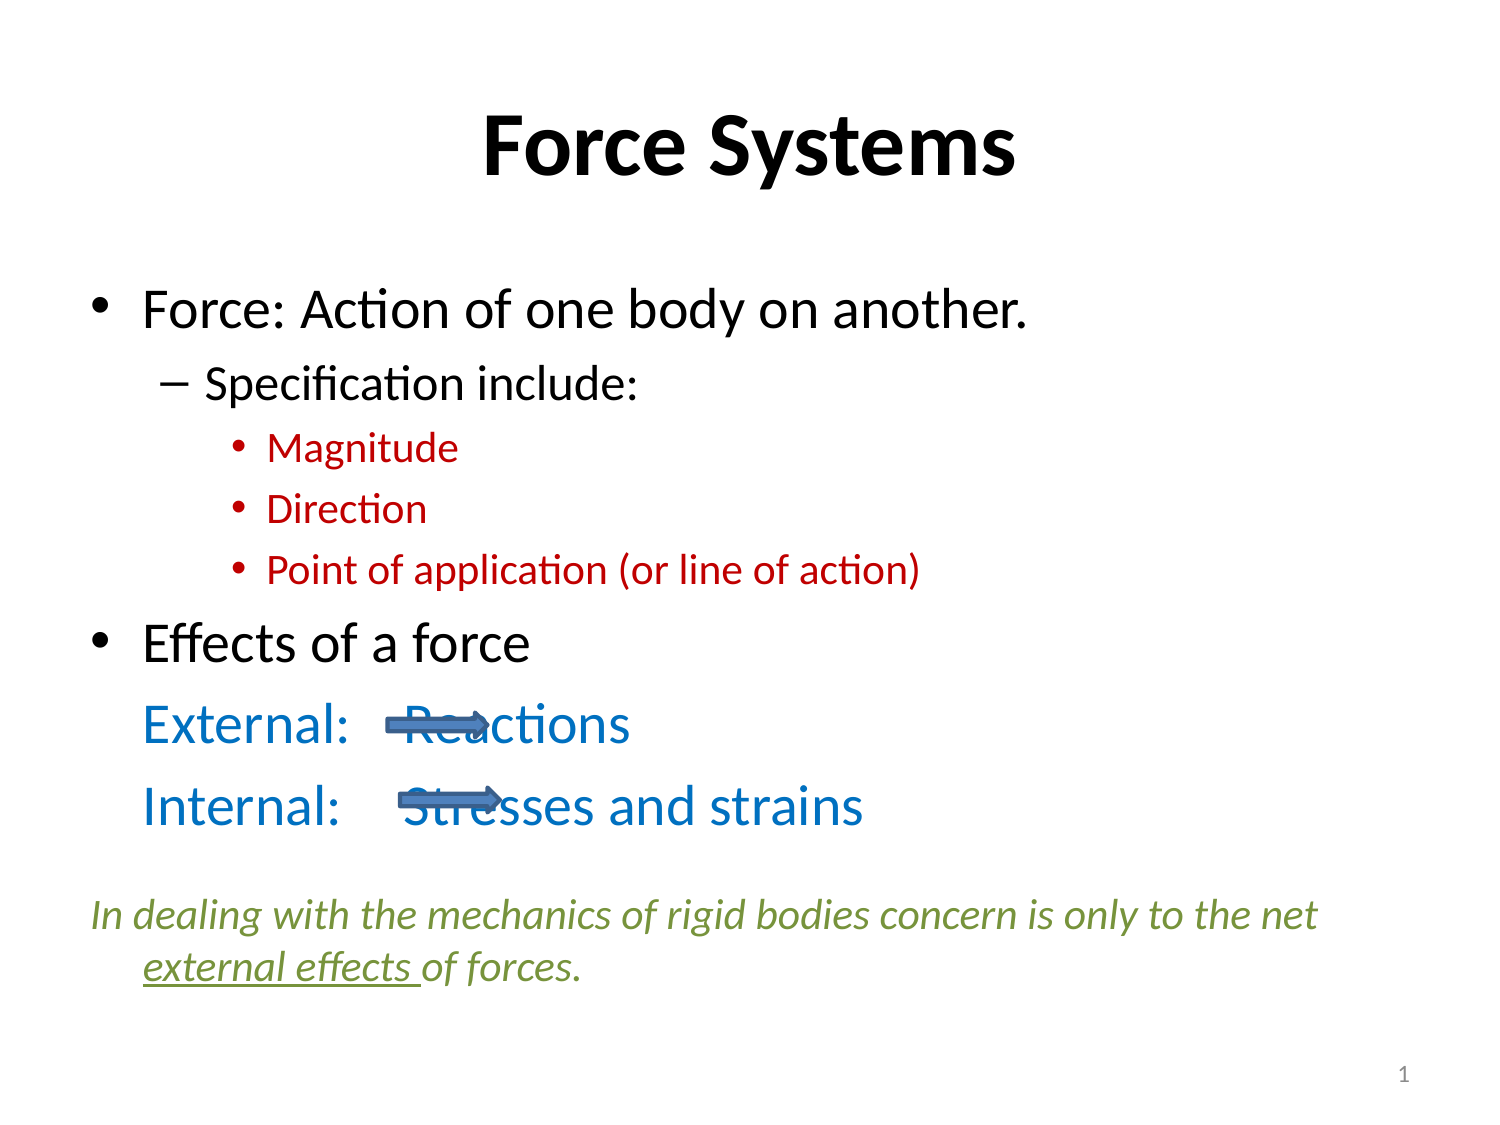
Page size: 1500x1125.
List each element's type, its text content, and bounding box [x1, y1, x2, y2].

title Force Systems [75, 45, 1425, 233]
text_box [385, 710, 490, 740]
slide_number 1 [1074, 1042, 1425, 1103]
list Force: Action of one body on another. Specification include: Magnitude Direction Point of application (or line of action) Effects of a force External: Reactions Internal: Stresses and strains In dealing with the mechanics of rigid bodies concern is only to the net external effects of forces. [75, 262, 1425, 1005]
text_box [397, 785, 503, 815]
